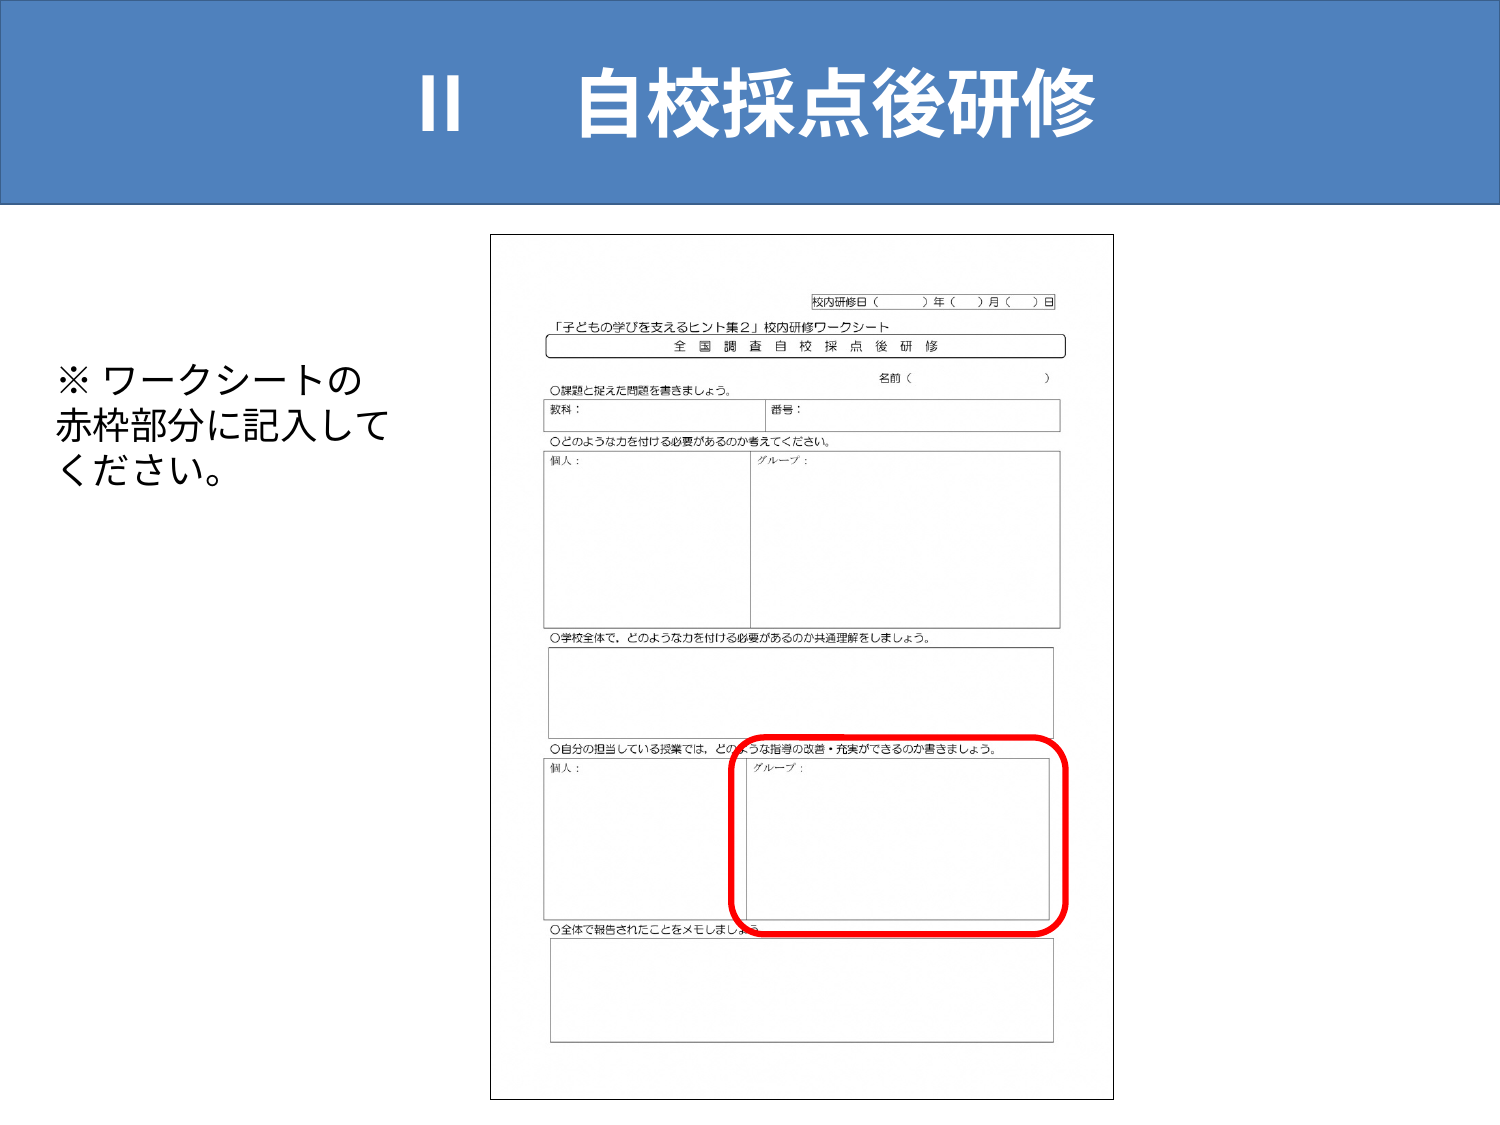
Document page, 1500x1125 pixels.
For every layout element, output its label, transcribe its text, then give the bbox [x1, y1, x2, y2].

text_box ※ワークシートの 赤枠部分に記入してください。 [40, 349, 410, 500]
text_box Ⅱ 自校採点後研修 [0, 0, 1500, 205]
picture [490, 234, 1114, 1101]
